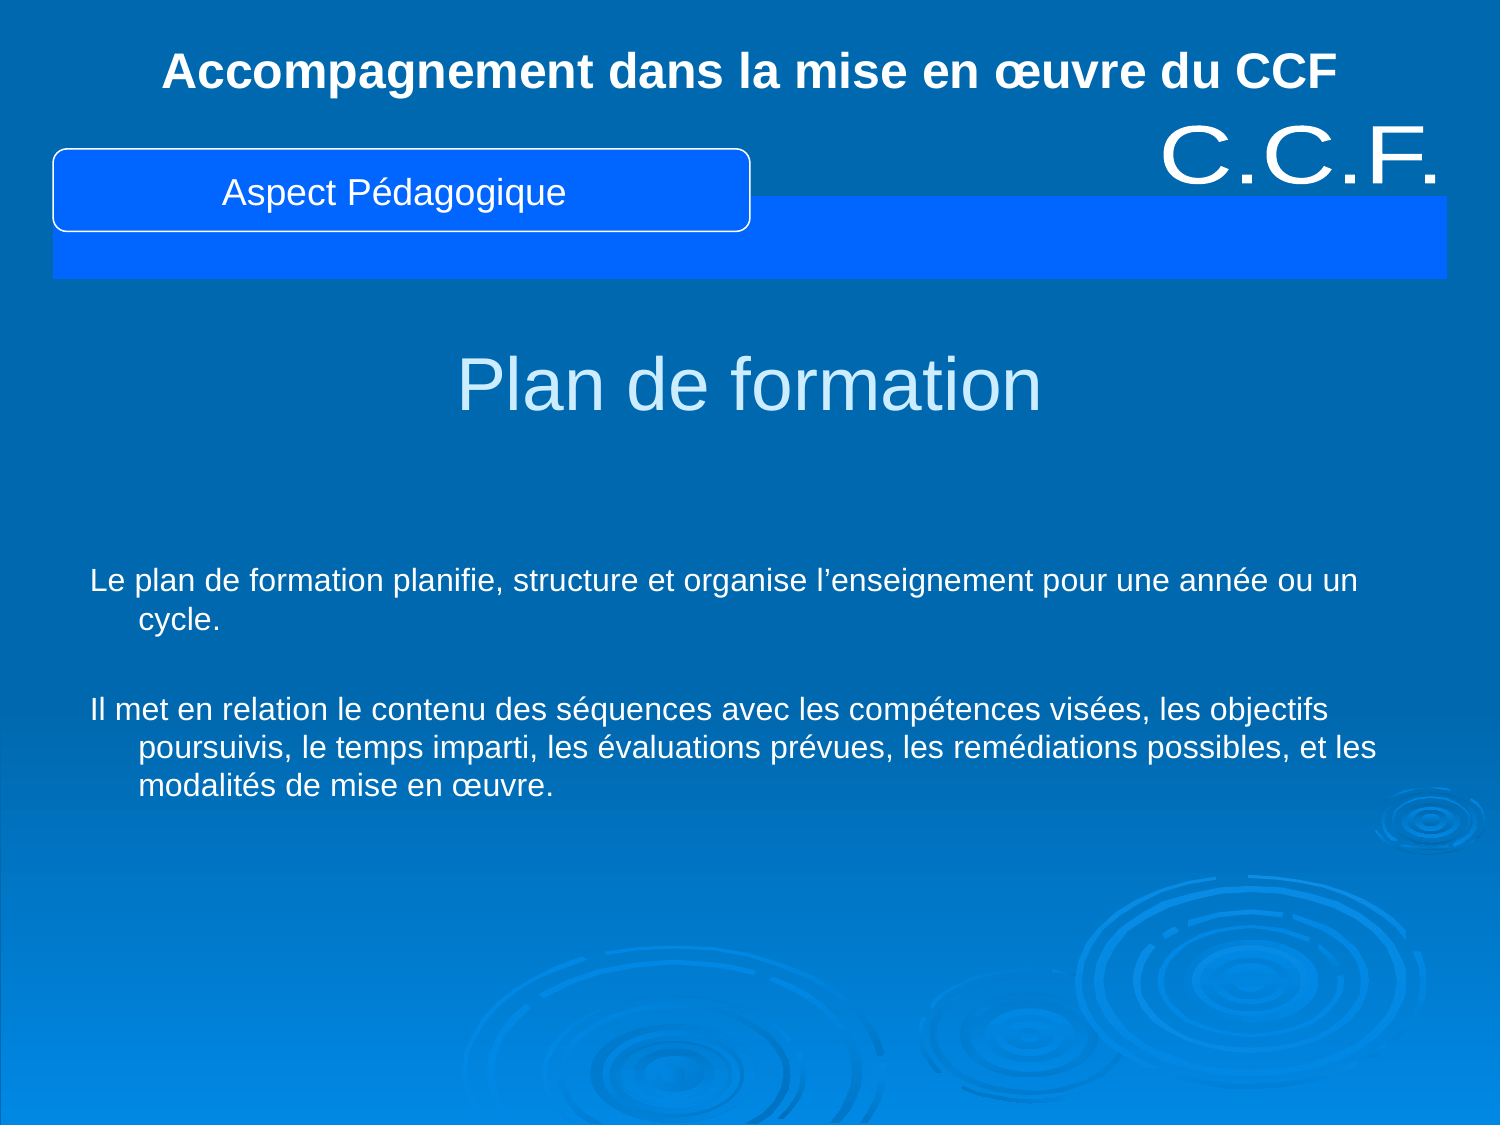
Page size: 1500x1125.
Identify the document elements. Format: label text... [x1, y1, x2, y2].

text_box Le plan de formation planifie, structure et organise l’enseignement pour une année ou un cycle. Il met en relation le contenu des séquences avec les compétences visées, les objectifs poursuivis, le temps imparti, les évaluations prévues, les remédiations possibles, et les modalités de mise en œuvre. [74, 492, 1425, 990]
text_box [52, 148, 1448, 280]
text_box Accompagnement dans la mise en œuvre du CCF [41, 30, 1459, 106]
text_box Plan de formation [74, 328, 1425, 457]
